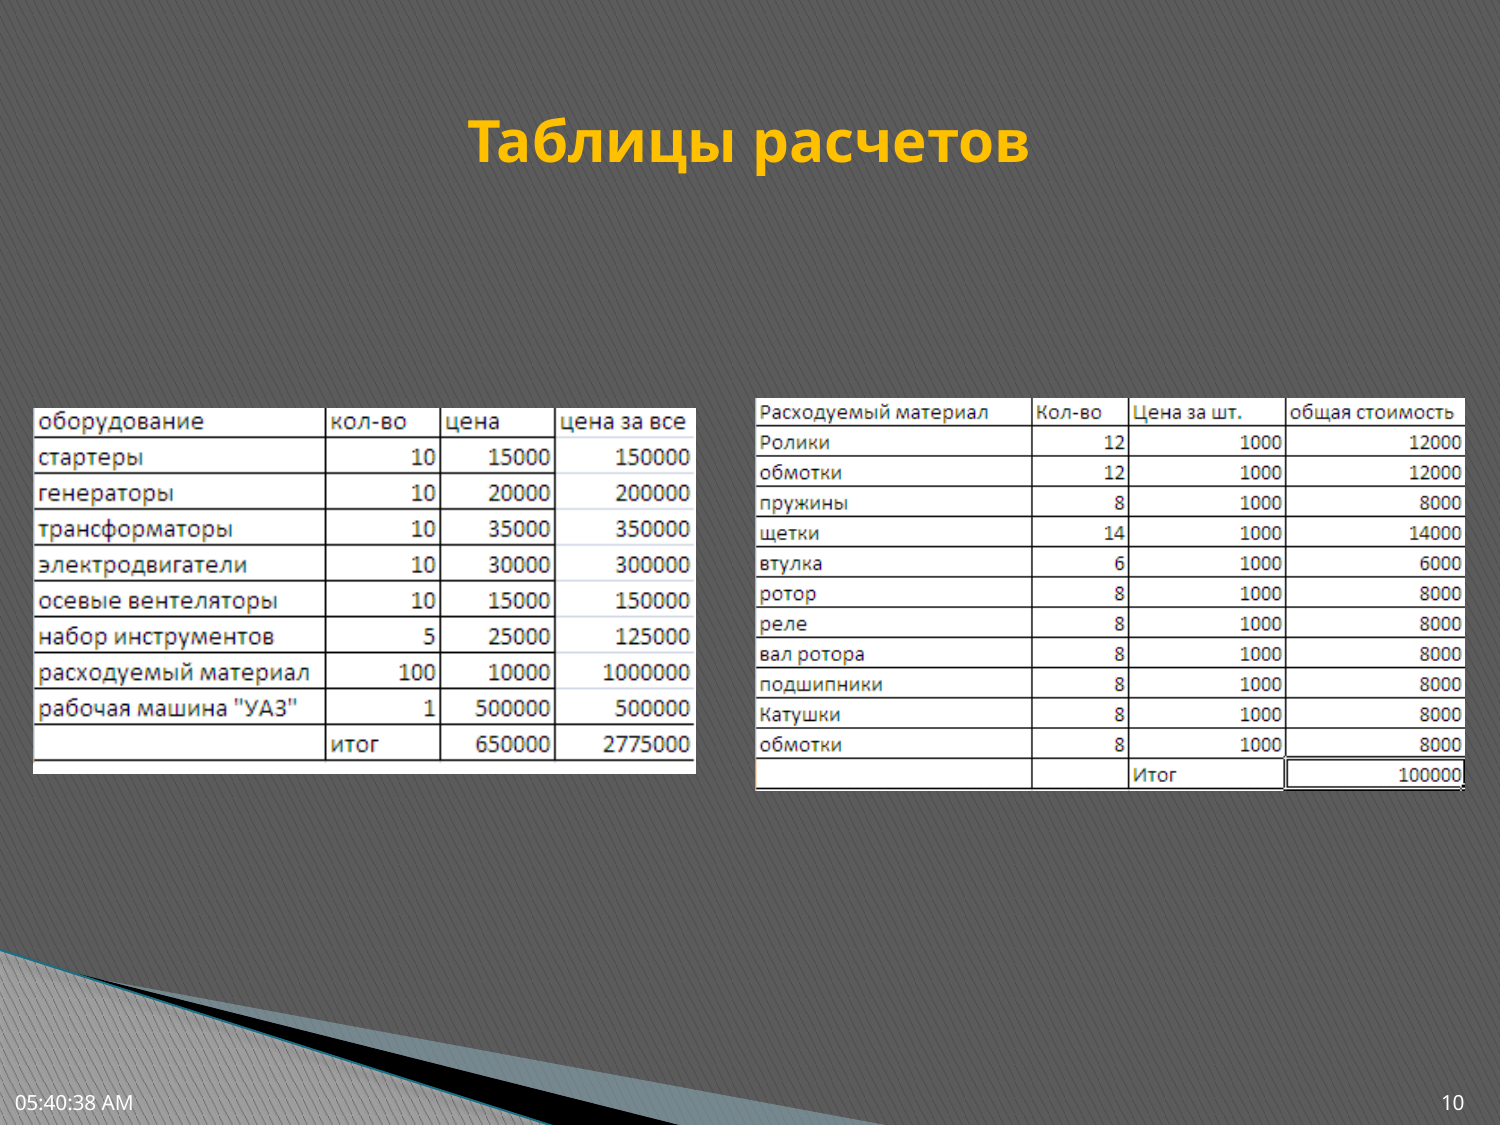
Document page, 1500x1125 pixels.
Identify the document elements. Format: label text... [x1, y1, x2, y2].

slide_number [0, 1065, 315, 1125]
footer 10 [1405, 1065, 1500, 1125]
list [33, 408, 696, 774]
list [755, 398, 1466, 792]
title Таблицы расчетов [75, 45, 1425, 233]
